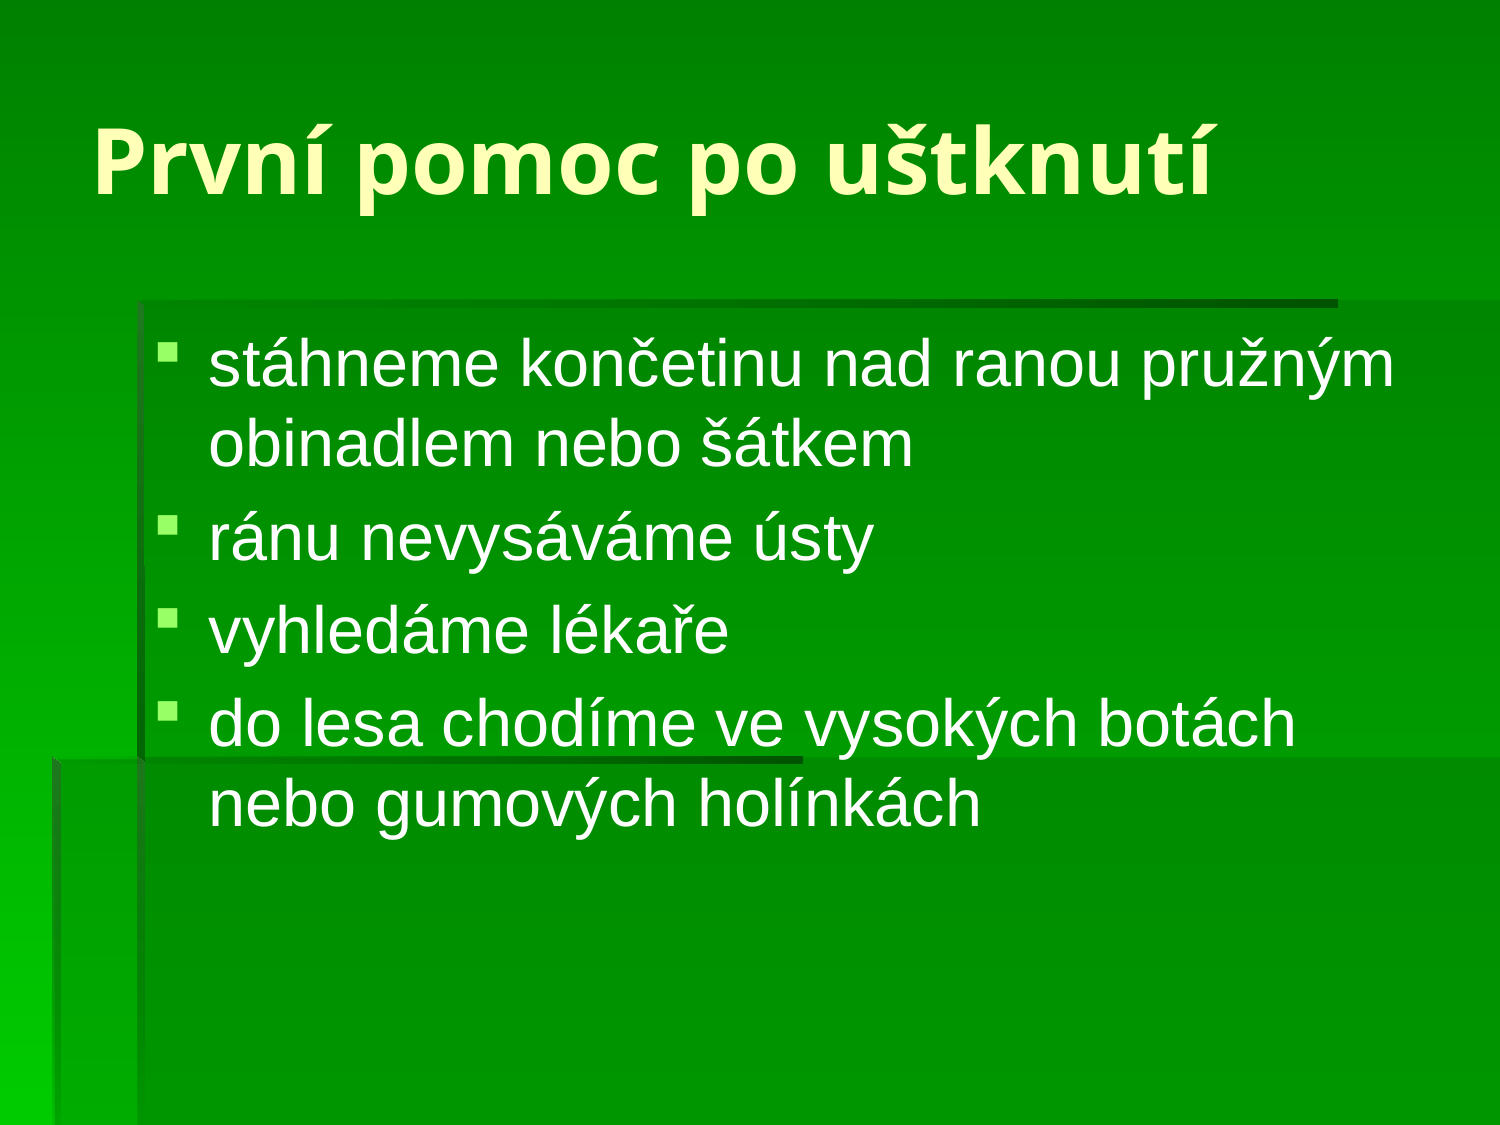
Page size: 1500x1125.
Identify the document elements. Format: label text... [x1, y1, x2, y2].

list stáhneme končetinu nad ranou pružným obinadlem nebo šátkem ránu nevysáváme ústy vyhledáme lékaře do lesa chodíme ve vysokých botách nebo gumových holínkách [137, 312, 1452, 1001]
title První pomoc po uštknutí [74, 39, 1451, 276]
